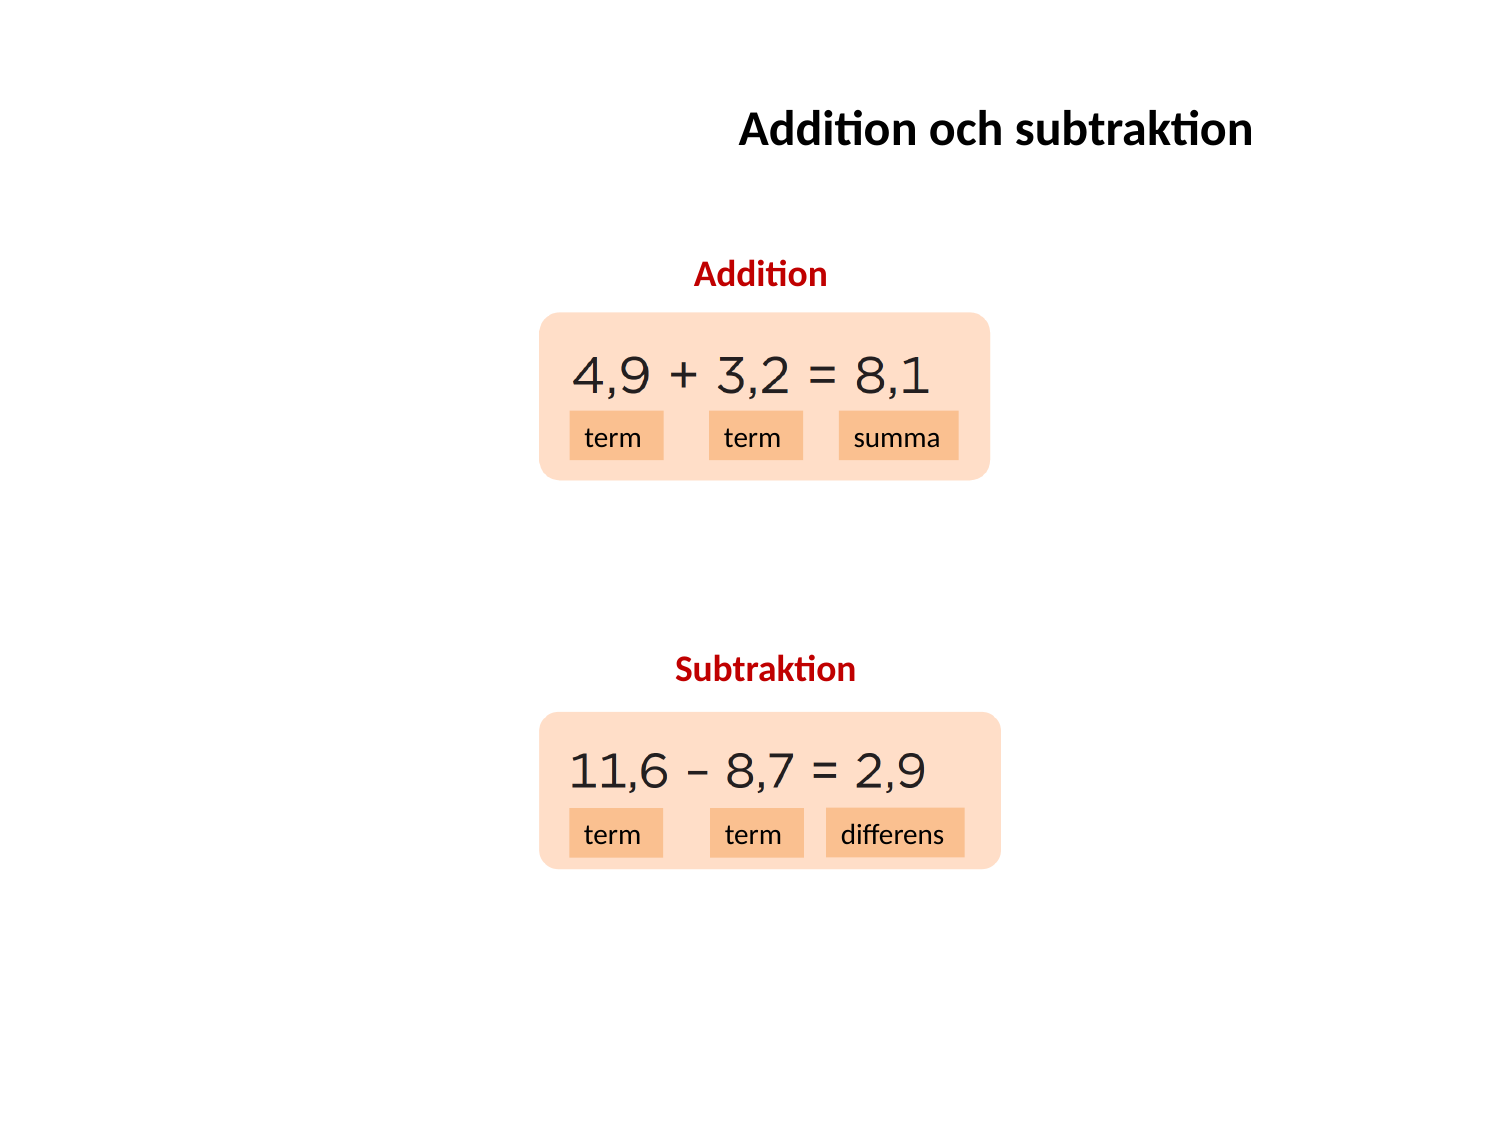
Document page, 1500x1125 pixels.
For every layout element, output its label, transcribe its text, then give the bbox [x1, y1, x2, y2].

text_box Addition [678, 242, 852, 301]
text_box Addition och subtraktion [0, 87, 1419, 163]
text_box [535, 302, 995, 490]
text_box Subtraktion [660, 636, 881, 696]
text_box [535, 707, 1005, 874]
